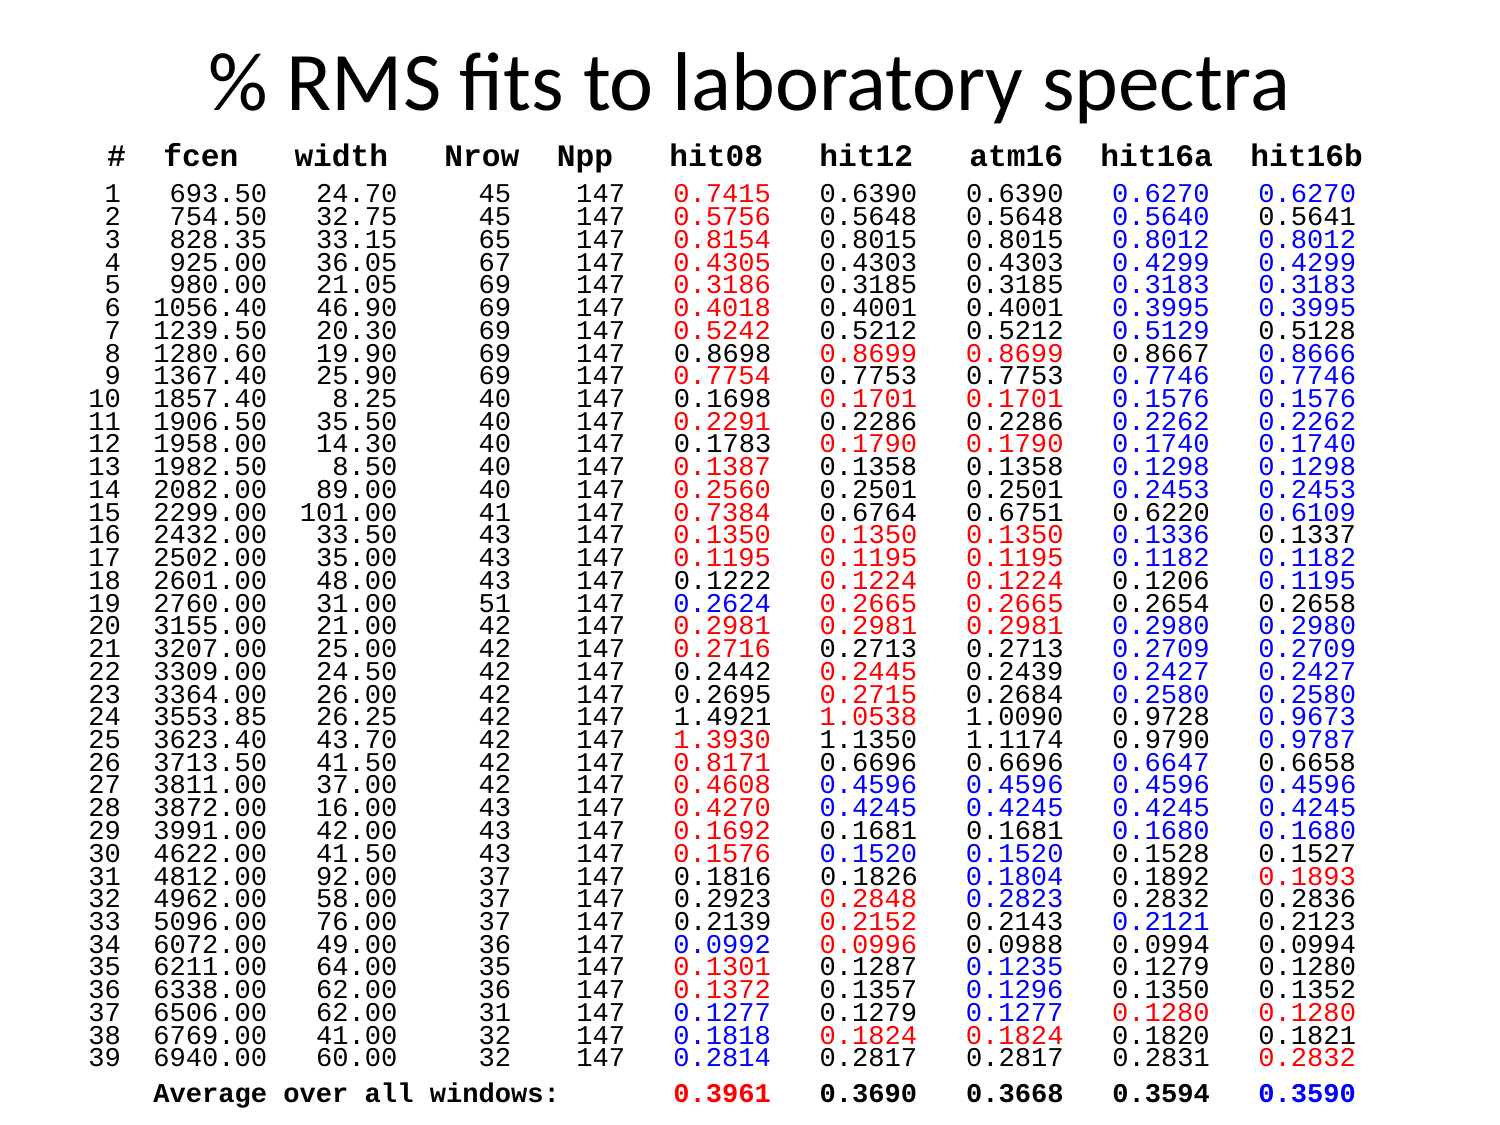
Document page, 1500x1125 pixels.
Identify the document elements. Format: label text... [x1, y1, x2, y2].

text_box # fcen width Nrow Npp hit08 hit12 atm16 hit16a hit16b 1 693.50 24.70 45 147 0.7415 0.6390 0.6390 0.6270 0.6270 2 754.50 32.75 45 147 0.5756 0.5648 0.5648 0.5640 0.5641 3 828.35 33.15 65 147 0.8154 0.8015 0.8015 0.8012 0.8012 4 925.00 36.05 67 147 0.4305 0.4303 0.4303 0.4299 0.4299 5 980.00 21.05 69 147 0.3186 0.3185 0.3185 0.3183 0.3183 6 1056.40 46.90 69 147 0.4018 0.4001 0.4001 0.3995 0.3995 7 1239.50 20.30 69 147 0.5242 0.5212 0.5212 0.5129 0.5128 8 1280.60 19.90 69 147 0.8698 0.8699 0.8699 0.8667 0.8666 9 1367.40 25.90 69 147 0.7754 0.7753 0.7753 0.7746 0.7746 10 1857.40 8.25 40 147 0.1698 0.1701 0.1701 0.1576 0.1576 11 1906.50 35.50 40 147 0.2291 0.2286 0.2286 0.2262 0.2262 12 1958.00 14.30 40 147 0.1783 0.1790 0.1790 0.1740 0.1740 13 1982.50 8.50 40 147 0.1387 0.1358 0.1358 0.1298 0.1298 14 2082.00 89.00 40 147 0.2560 0.2501 0.2501 0.2453 0.2453 15 2299.00 101.00 41 147 0.7384 0.6764 0.6751 0.6220 0.6109 16 2432.00 33.50 43 147 0.1350 0.1350 0.1350 0.1336 0.1337 17 2502.00 35.00 43 147 0.1195 0.1195 0.1195 0.1182 0.1182 18 2601.00 48.00 43 147 0.1222 0.1224 0.1224 0.1206 0.1195 19 2760.00 31.00 51 147 0.2624 0.2665 0.2665 0.2654 0.2658 20 3155.00 21.00 42 147 0.2981 0.2981 0.2981 0.2980 0.2980 21 3207.00 25.00 42 147 0.2716 0.2713 0.2713 0.2709 0.2709 22 3309.00 24.50 42 147 0.2442 0.2445 0.2439 0.2427 0.2427 23 3364.00 26.00 42 147 0.2695 0.2715 0.2684 0.2580 0.2580 24 3553.85 26.25 42 147 1.4921 1.0538 1.0090 0.9728 0.9673 25 3623.40 43.70 42 147 1.3930 1.1350 1.1174 0.9790 0.9787 26 3713.50 41.50 42 147 0.8171 0.6696 0.6696 0.6647 0.6658 27 3811.00 37.00 42 147 0.4608 0.4596 0.4596 0.4596 0.4596 28 3872.00 16.00 43 147 0.4270 0.4245 0.4245 0.4245 0.4245 29 3991.00 42.00 43 147 0.1692 0.1681 0.1681 0.1680 0.1680 30 4622.00 41.50 43 147 0.1576 0.1520 0.1520 0.1528 0.1527 31 4812.00 92.00 37 147 0.1816 0.1826 0.1804 0.1892 0.1893 32 4962.00 58.00 37 147 0.2923 0.2848 0.2823 0.2832 0.2836 33 5096.00 76.00 37 147 0.2139 0.2152 0.2143 0.2121 0.2123 34 6072.00 49.00 36 147 0.0992 0.0996 0.0988 0.0994 0.0994 35 6211.00 64.00 35 147 0.1301 0.1287 0.1235 0.1279 0.1280 36 6338.00 62.00 36 147 0.1372 0.1357 0.1296 0.1350 0.1352 37 6506.00 62.00 31 147 0.1277 0.1279 0.1277 0.1280 0.1280 38 6769.00 41.00 32 147 0.1818 0.1824 0.1824 0.1820 0.1821 39 6940.00 60.00 32 147 0.2814 0.2817 0.2817 0.2831 0.2832 Average over all windows: 0.3961 0.3690 0.3668 0.3594 0.3590 [73, 143, 1379, 1114]
title % RMS fits to laboratory spectra [0, 10, 1500, 143]
